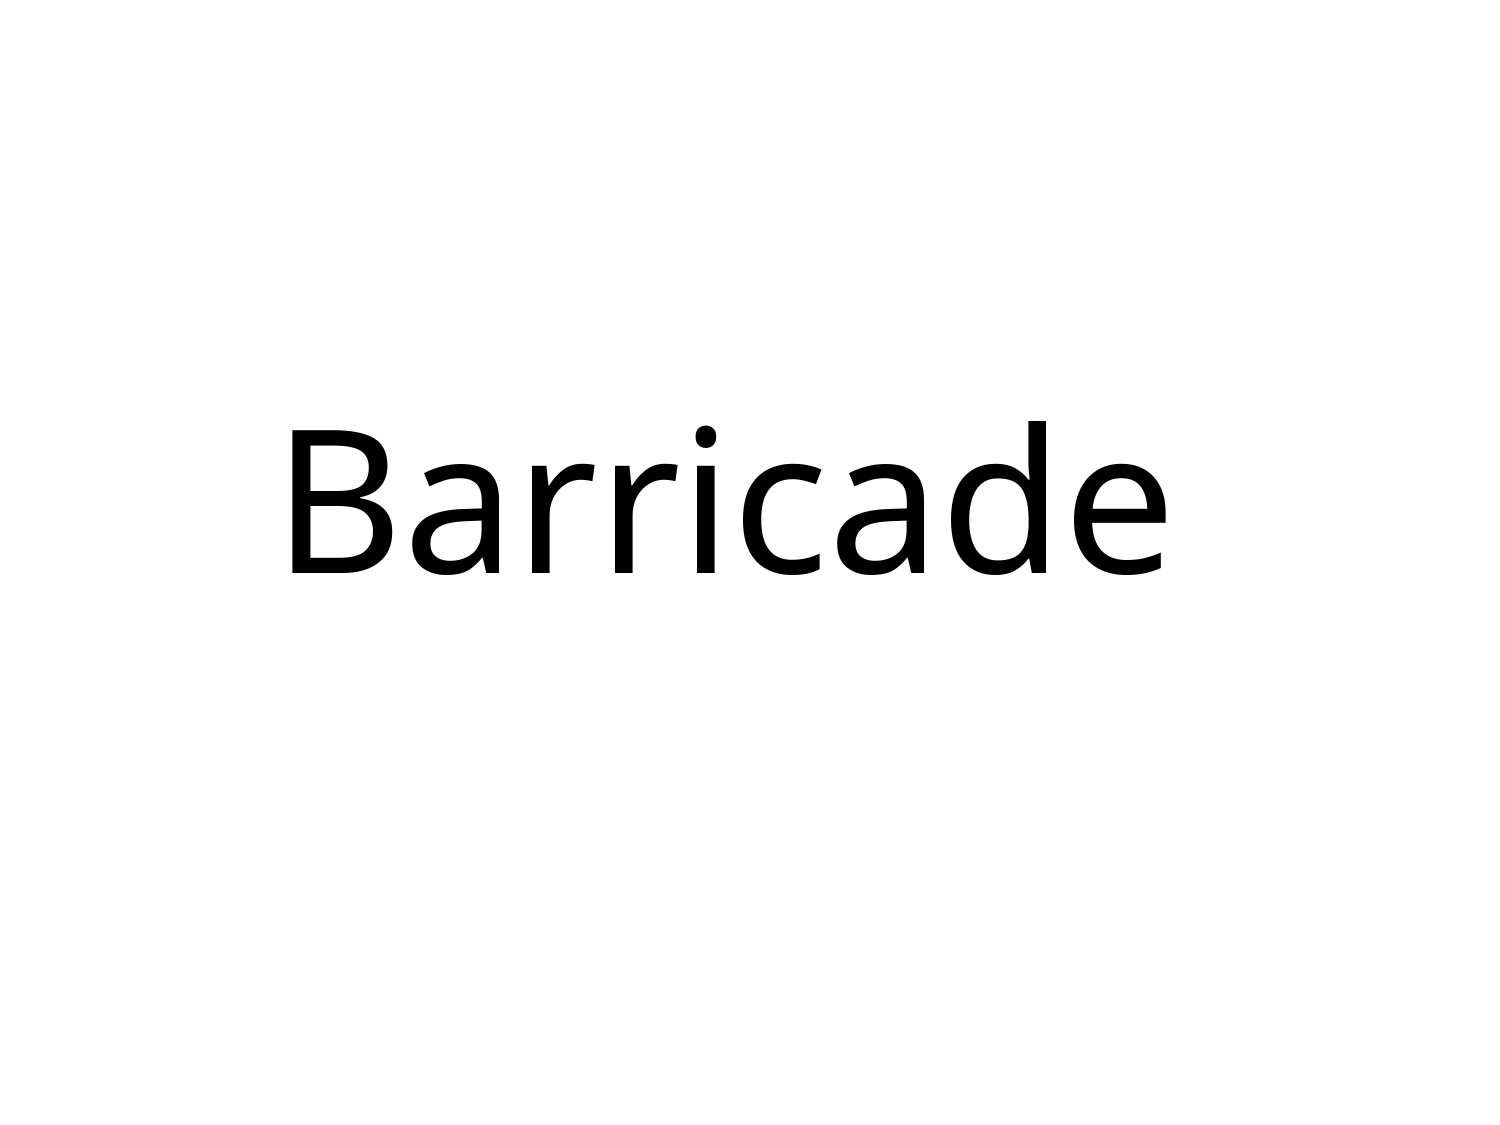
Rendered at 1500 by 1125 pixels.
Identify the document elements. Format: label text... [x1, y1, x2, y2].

title Barricade [50, 399, 1400, 588]
